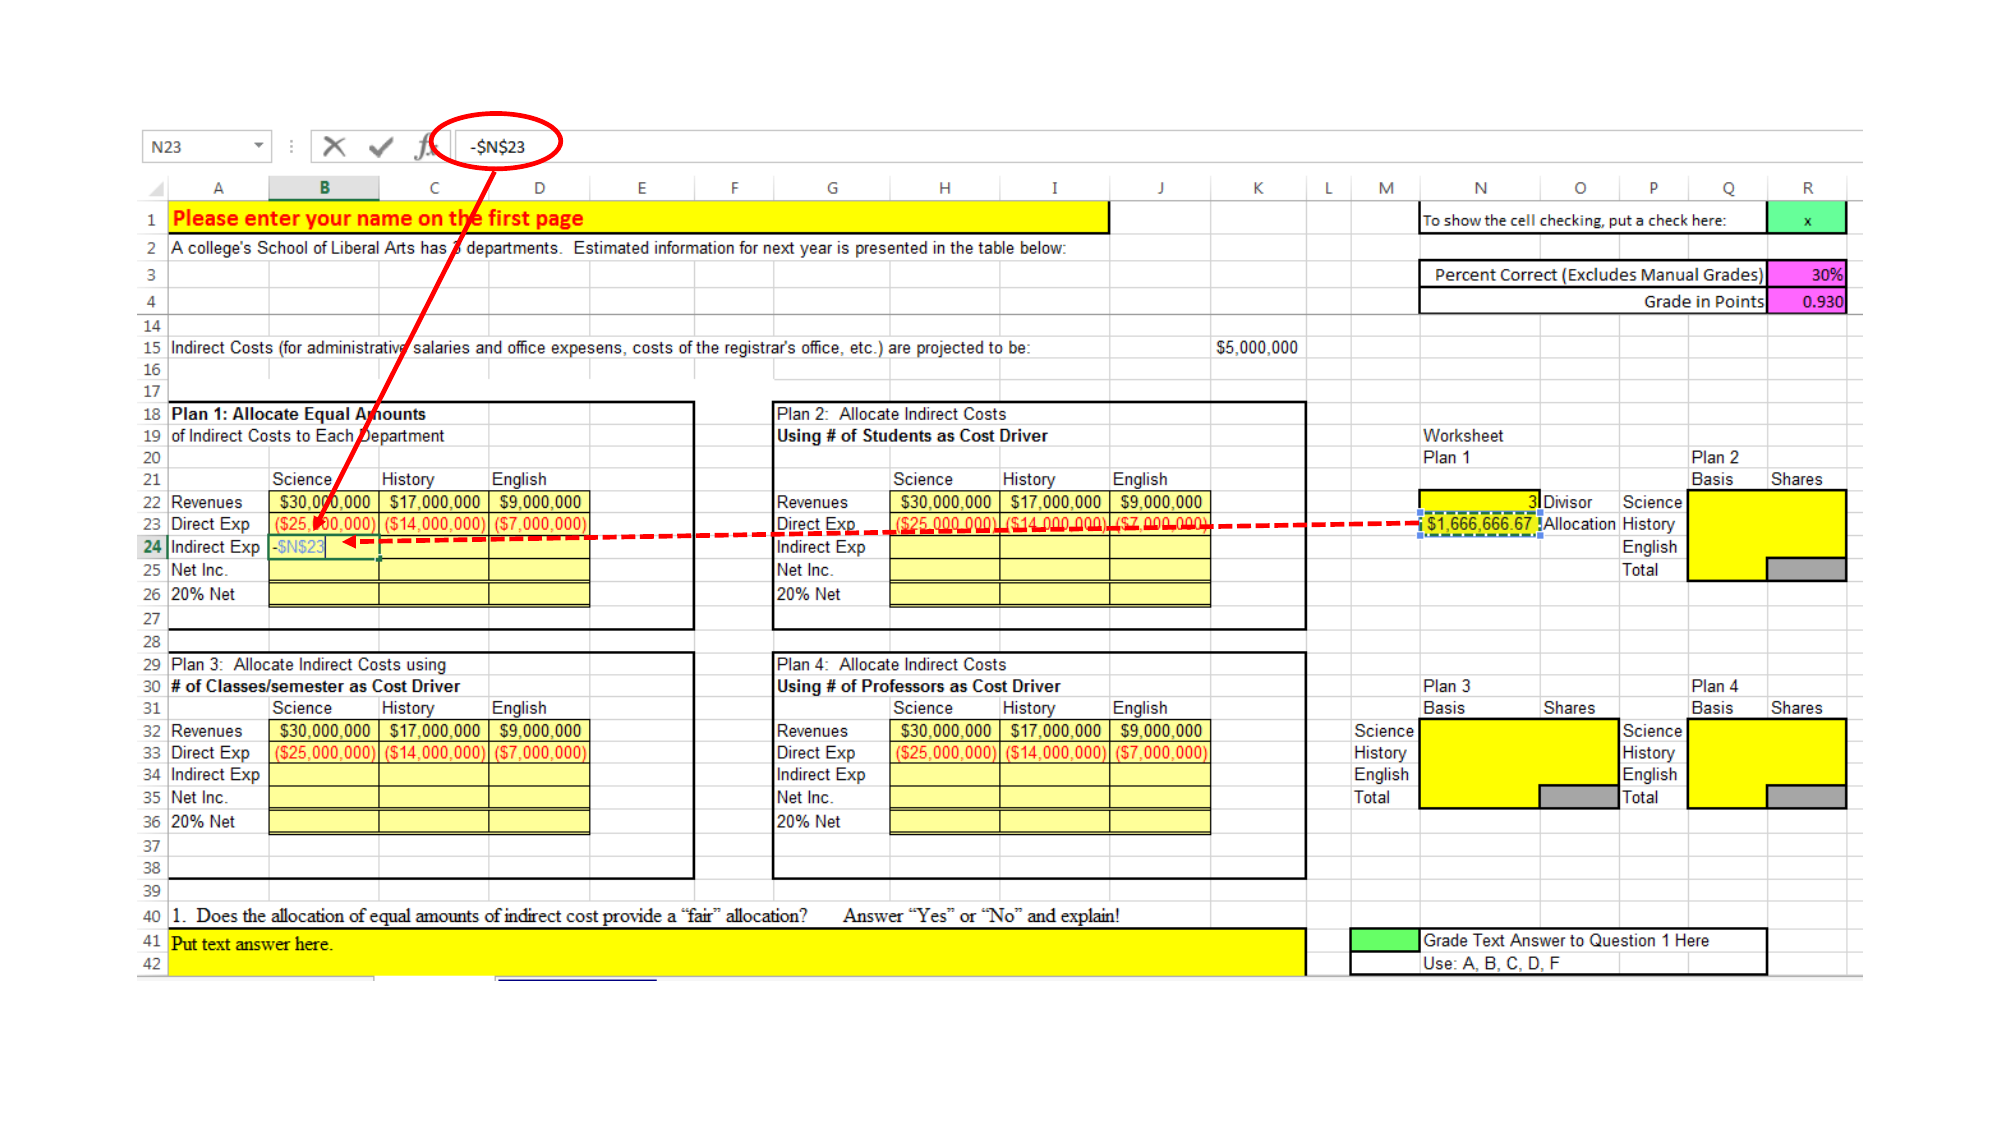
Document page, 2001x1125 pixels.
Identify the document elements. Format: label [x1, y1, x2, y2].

text_box [341, 522, 1419, 542]
list [137, 121, 1863, 981]
text_box [313, 171, 495, 532]
text_box [448, 112, 544, 121]
